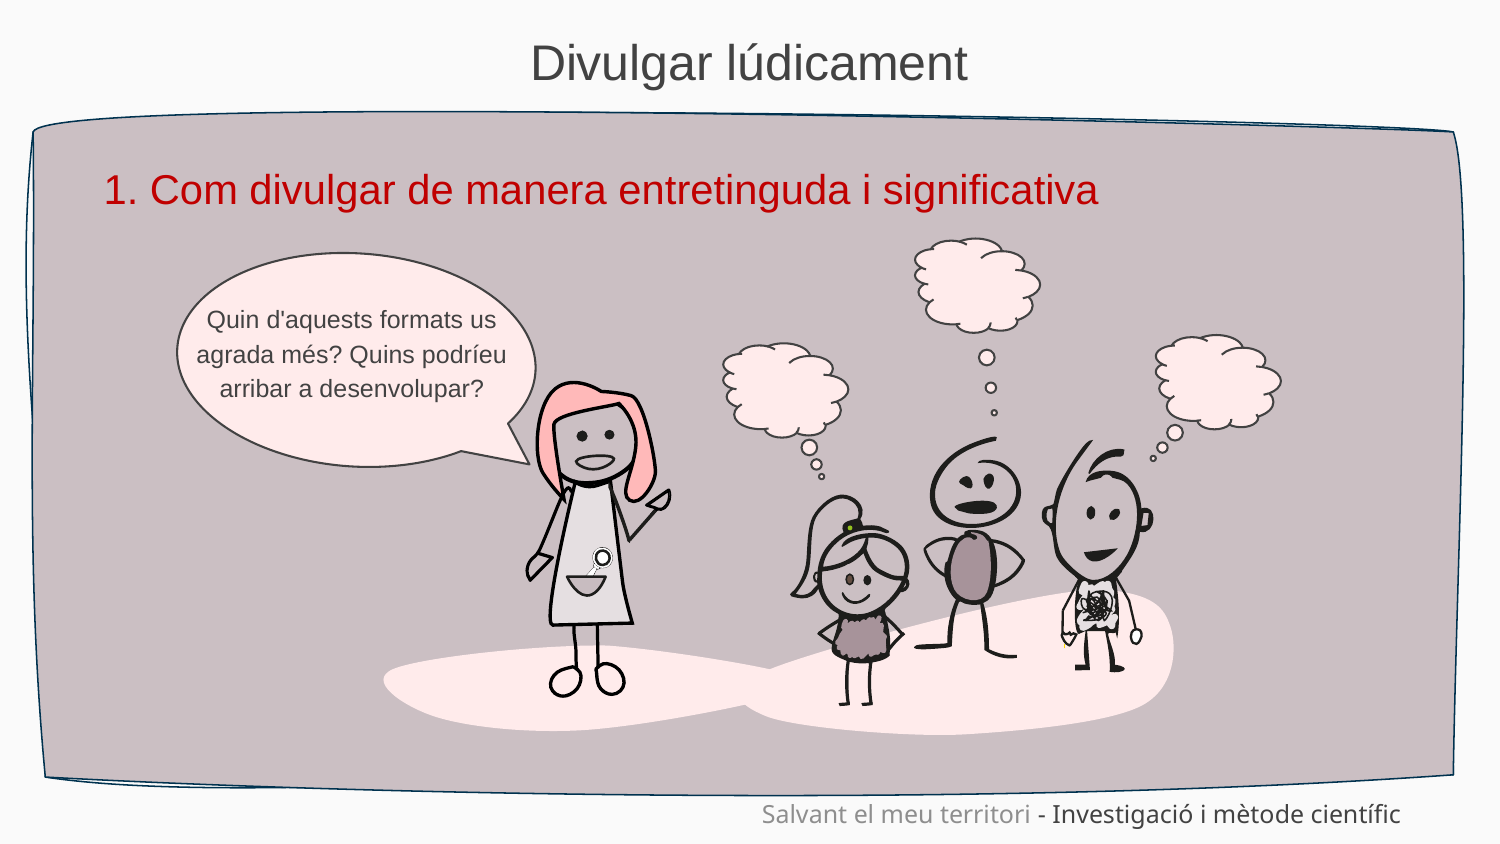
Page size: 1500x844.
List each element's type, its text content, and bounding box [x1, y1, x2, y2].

text_box [723, 343, 849, 438]
text_box [177, 330, 181, 375]
text_box [819, 473, 825, 480]
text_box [1041, 439, 1154, 673]
text_box [811, 459, 822, 470]
text_box [915, 238, 1041, 333]
text_box [26, 111, 1464, 790]
title Divulgar lúdicament [0, 20, 1499, 106]
text_box [1167, 424, 1183, 441]
text_box [1155, 335, 1281, 430]
text_box [985, 382, 997, 393]
text_box [1157, 442, 1168, 453]
text_box [523, 327, 536, 380]
text_box [221, 252, 473, 284]
text_box Quin d'aquests formats us agrada més? Quins podríeu arribar a desenvolupar? [181, 284, 523, 466]
text_box Salvant el meu territori - Investigació i mètode científic [88, 790, 1417, 844]
text_box 1. Com divulgar de manera entretinguda i significativa [88, 147, 1417, 234]
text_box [913, 436, 1026, 659]
text_box [978, 349, 995, 366]
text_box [521, 382, 671, 697]
text_box [383, 649, 769, 732]
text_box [789, 494, 910, 705]
text_box [801, 439, 818, 456]
text_box [738, 597, 1174, 735]
